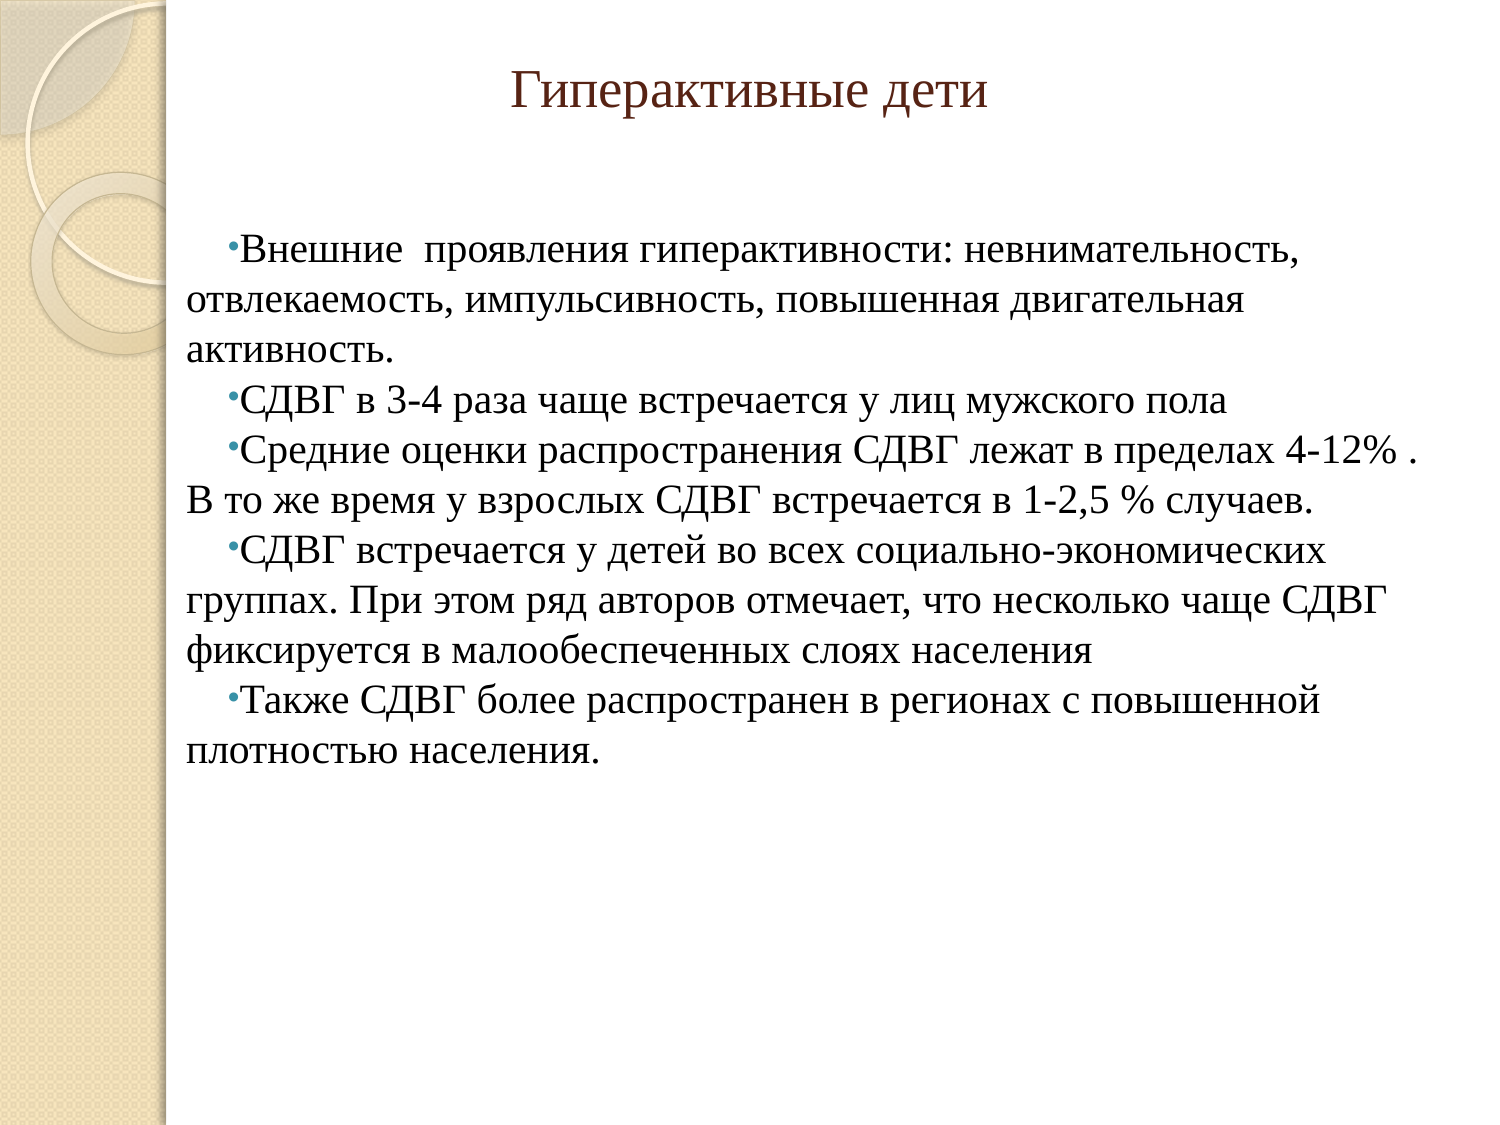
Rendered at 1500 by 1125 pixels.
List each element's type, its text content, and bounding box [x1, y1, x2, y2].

list Внешние проявления гиперактивности: невнимательность, отвлекаемость, импульсивность, повышенная двигательная активность. СДВГ в 3-4 раза чаще встречается у лиц мужского пола Средние оценки распространения СДВГ лежат в пределах 4-12% . В то же время у взрослых СДВГ встречается в 1-2,5 % случаев. СДВГ встречается у детей во всех социально-экономических группах. При этом ряд авторов отмечает, что несколько чаще СДВГ фиксируется в малообеспеченных слоях населения Также СДВГ более распространен в регионах с повышенной плотностью населения. [171, 113, 1471, 1094]
title Гиперактивные дети [75, 45, 1425, 126]
